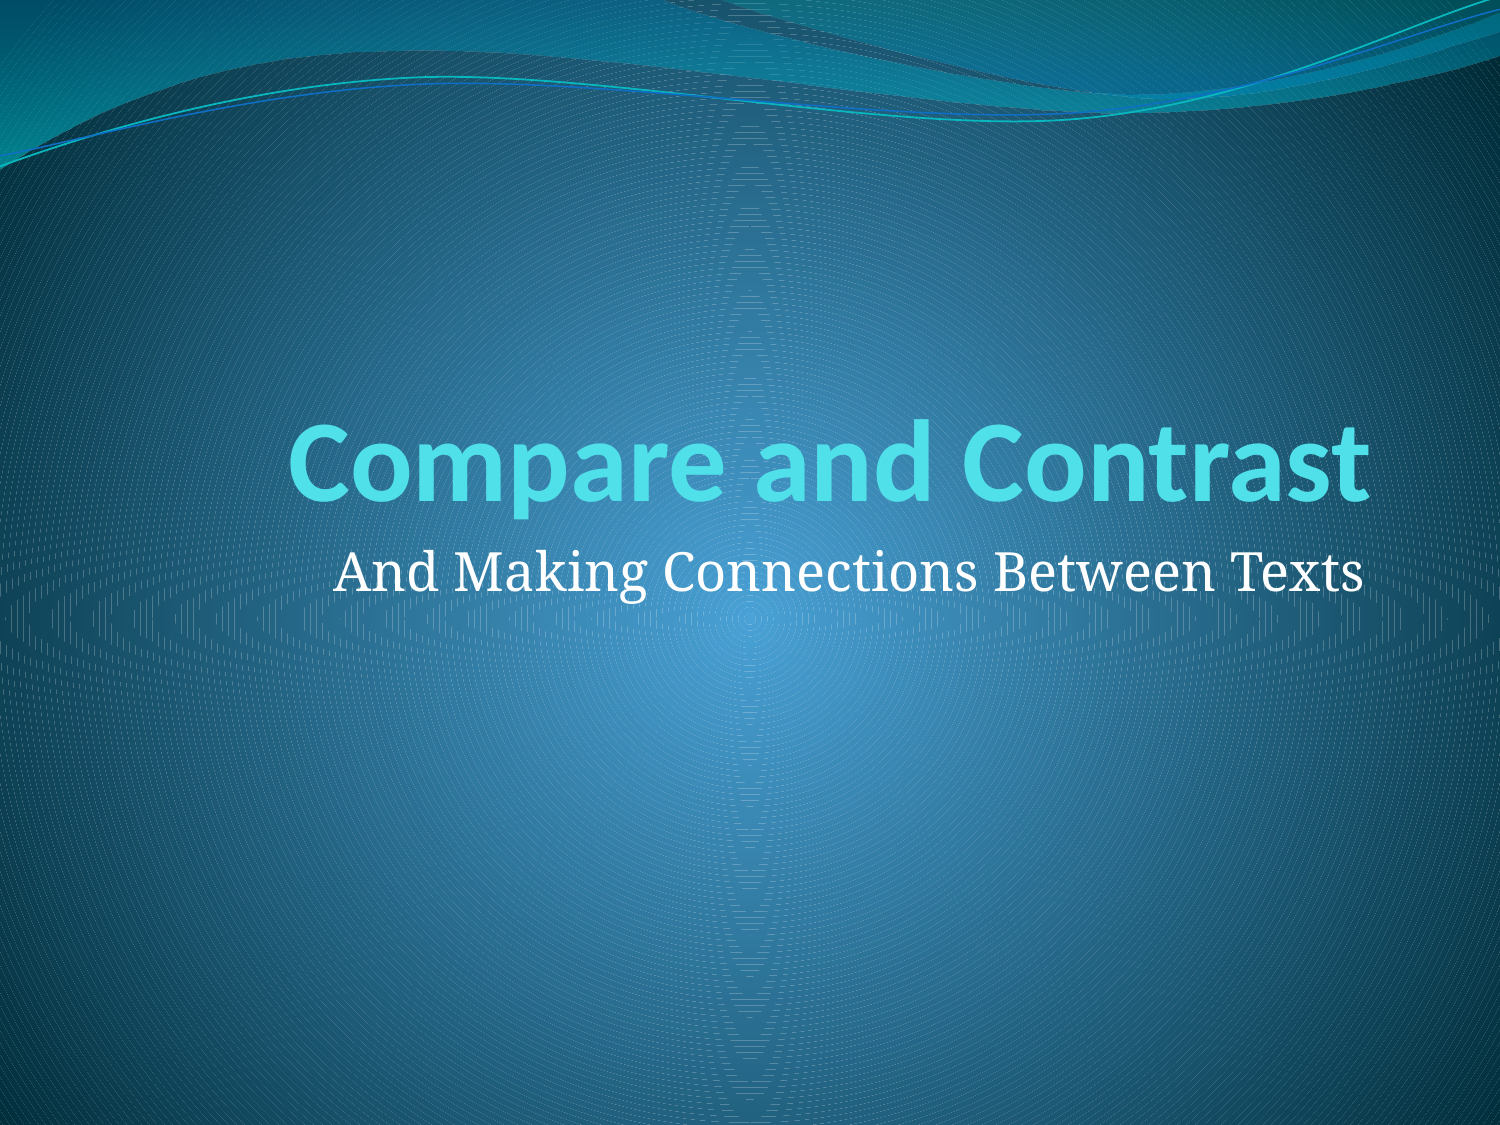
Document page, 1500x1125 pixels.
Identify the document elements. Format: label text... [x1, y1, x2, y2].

subtitle And Making Connections Between Texts [87, 529, 1376, 818]
title Compare and Contrast [87, 224, 1376, 525]
